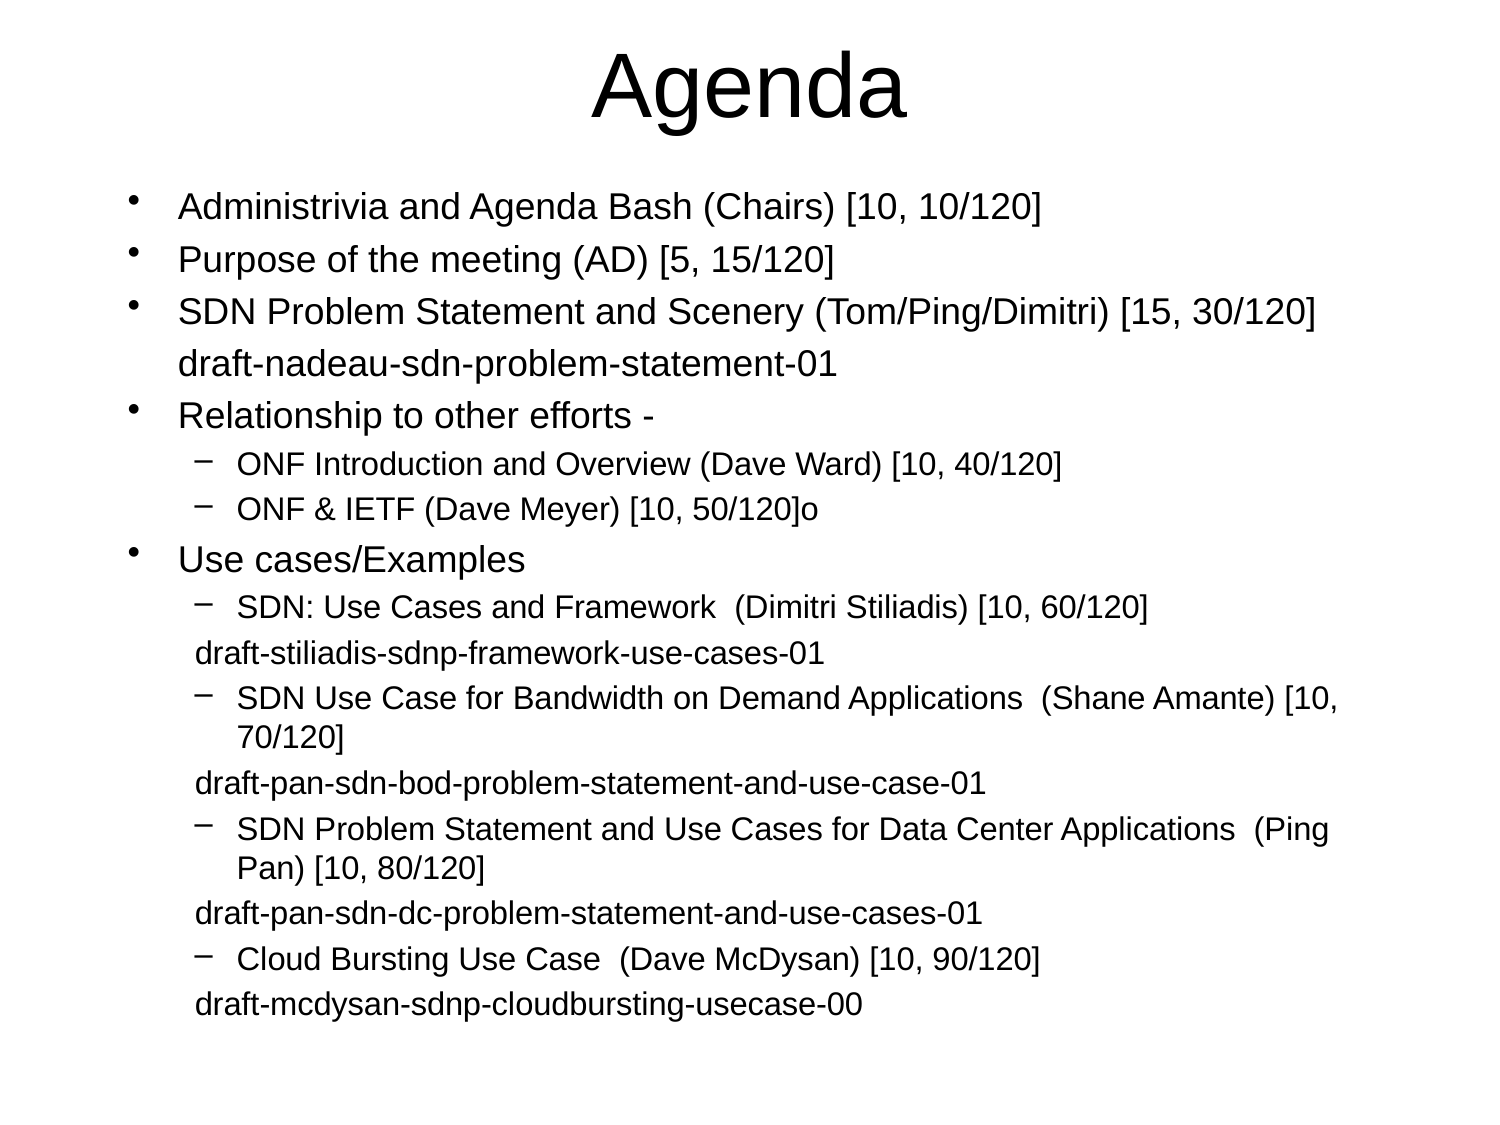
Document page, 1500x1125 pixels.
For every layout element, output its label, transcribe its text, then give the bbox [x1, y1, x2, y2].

title Agenda [112, 24, 1388, 138]
list Administrivia and Agenda Bash (Chairs) [10, 10/120] Purpose of the meeting (AD) [5, 15/120] SDN Problem Statement and Scenery (Tom/Ping/Dimitri) [15, 30/120] draft-nadeau-sdn-problem-statement-01 Relationship to other efforts - ONF Introduction and Overview (Dave Ward) [10, 40/120] ONF & IETF (Dave Meyer) [10, 50/120]o Use cases/Examples SDN: Use Cases and Framework (Dimitri Stiliadis) [10, 60/120] draft-stiliadis-sdnp-framework-use-cases-01 SDN Use Case for Bandwidth on Demand Applications (Shane Amante) [10, 70/120] draft-pan-sdn-bod-problem-statement-and-use-case-01 SDN Problem Statement and Use Cases for Data Center Applications (Ping Pan) [10, 80/120] draft-pan-sdn-dc-problem-statement-and-use-cases-01 Cloud Bursting Use Case (Dave McDysan) [10, 90/120] draft-mcdysan-sdnp-cloudbursting-usecase-00 [112, 174, 1388, 1088]
